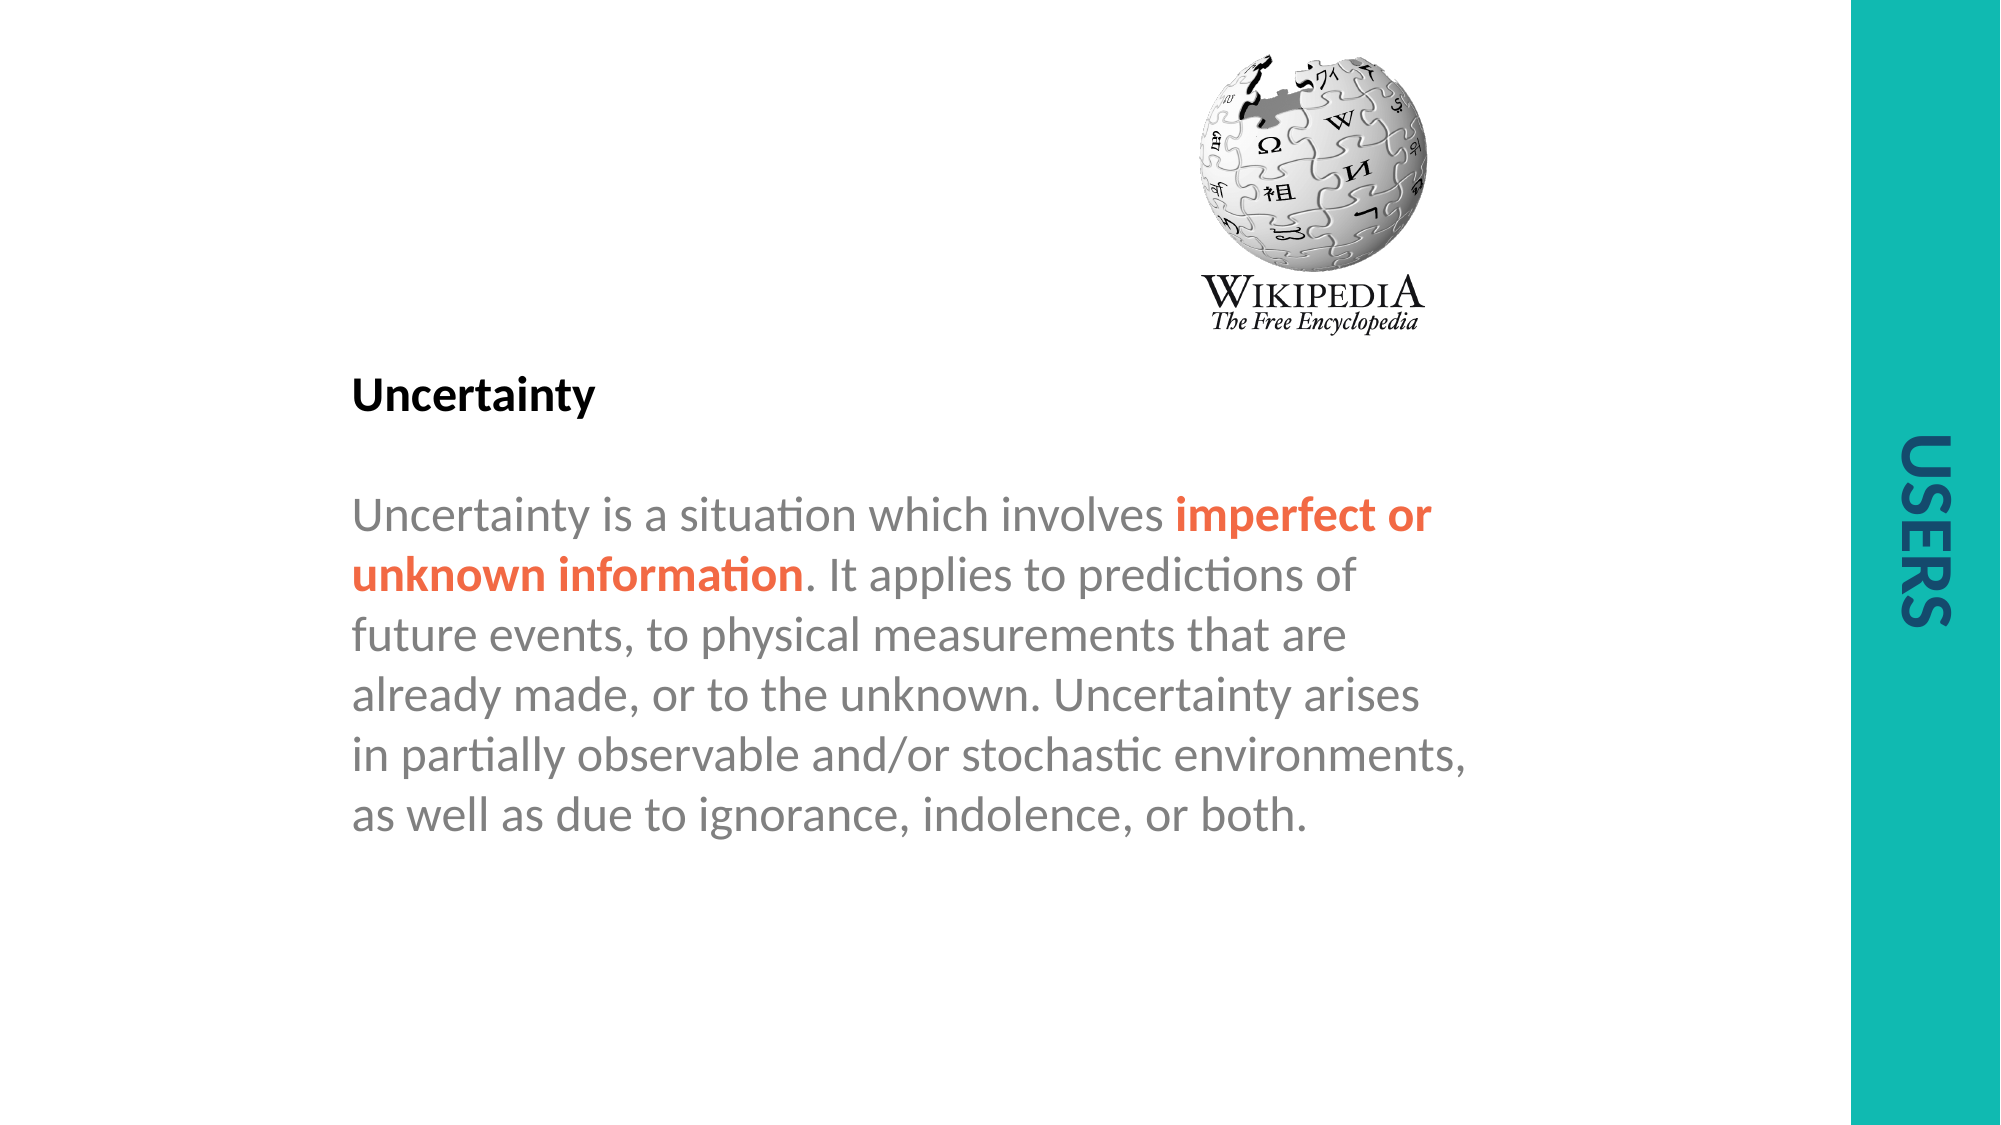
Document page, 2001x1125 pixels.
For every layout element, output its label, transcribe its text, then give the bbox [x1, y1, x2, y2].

text_box USERS [1879, 169, 1985, 894]
text_box [1851, 0, 2000, 1125]
picture [1197, 52, 1430, 336]
text_box Uncertainty Uncertainty is a situation which involves imperfect or unknown information. It applies to predictions of future events, to physical measurements that are already made, or to the unknown. Uncertainty arises in partially observable and/or stochastic environments, as well as due to ignorance, indolence, or both. [336, 353, 1503, 849]
